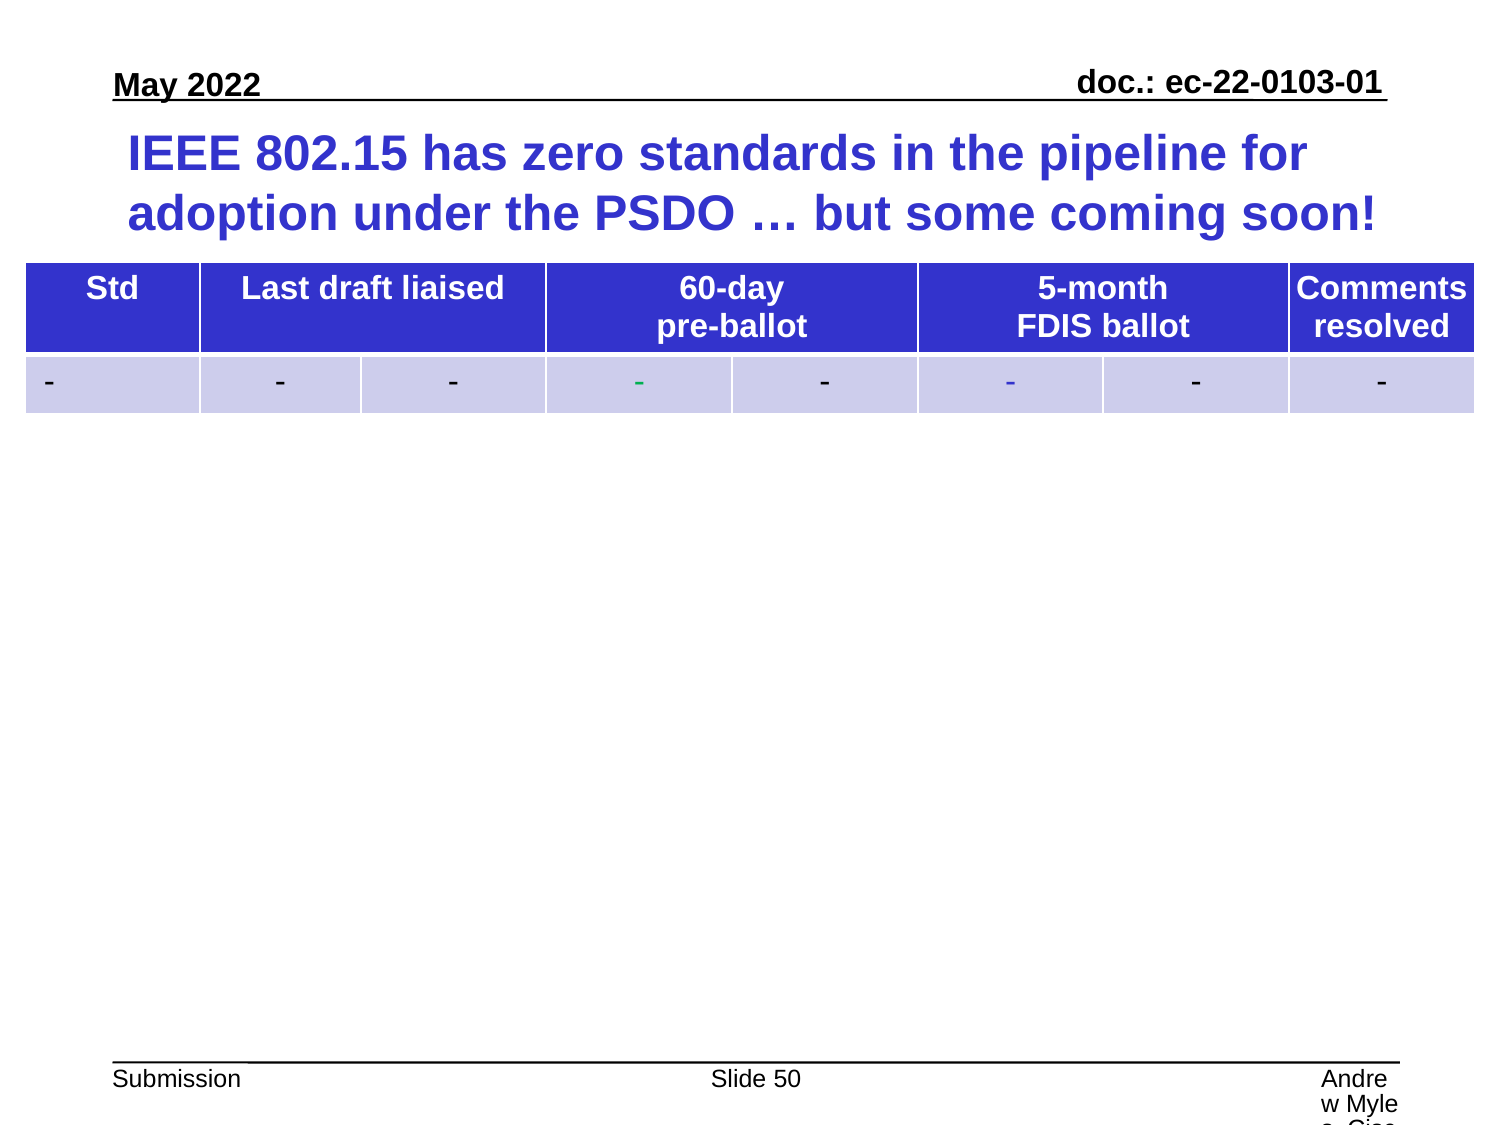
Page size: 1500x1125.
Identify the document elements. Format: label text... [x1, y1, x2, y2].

table_header 5-month FDIS ballot [919, 263, 1288, 352]
table_cell - [733, 357, 917, 413]
table_header Comments resolved [1290, 263, 1474, 352]
slide_number Slide 50 [709, 1061, 803, 1093]
table_header Last draft liaised [201, 263, 545, 352]
table_cell - [201, 357, 360, 413]
table_cell - [362, 357, 545, 413]
footer Andrew Myles, Cisco [1320, 1061, 1402, 1093]
table_cell - [26, 357, 199, 413]
table_header 60-day pre-ballot [547, 263, 917, 352]
table_cell - [547, 357, 731, 413]
table_cell - [1290, 357, 1474, 413]
table_header Std [26, 263, 199, 352]
table_cell - [919, 357, 1102, 413]
table_cell - [1104, 357, 1288, 413]
title IEEE 802.15 has zero standards in the pipeline for adoption under the PSDO … but some coming soon! [112, 112, 1463, 262]
